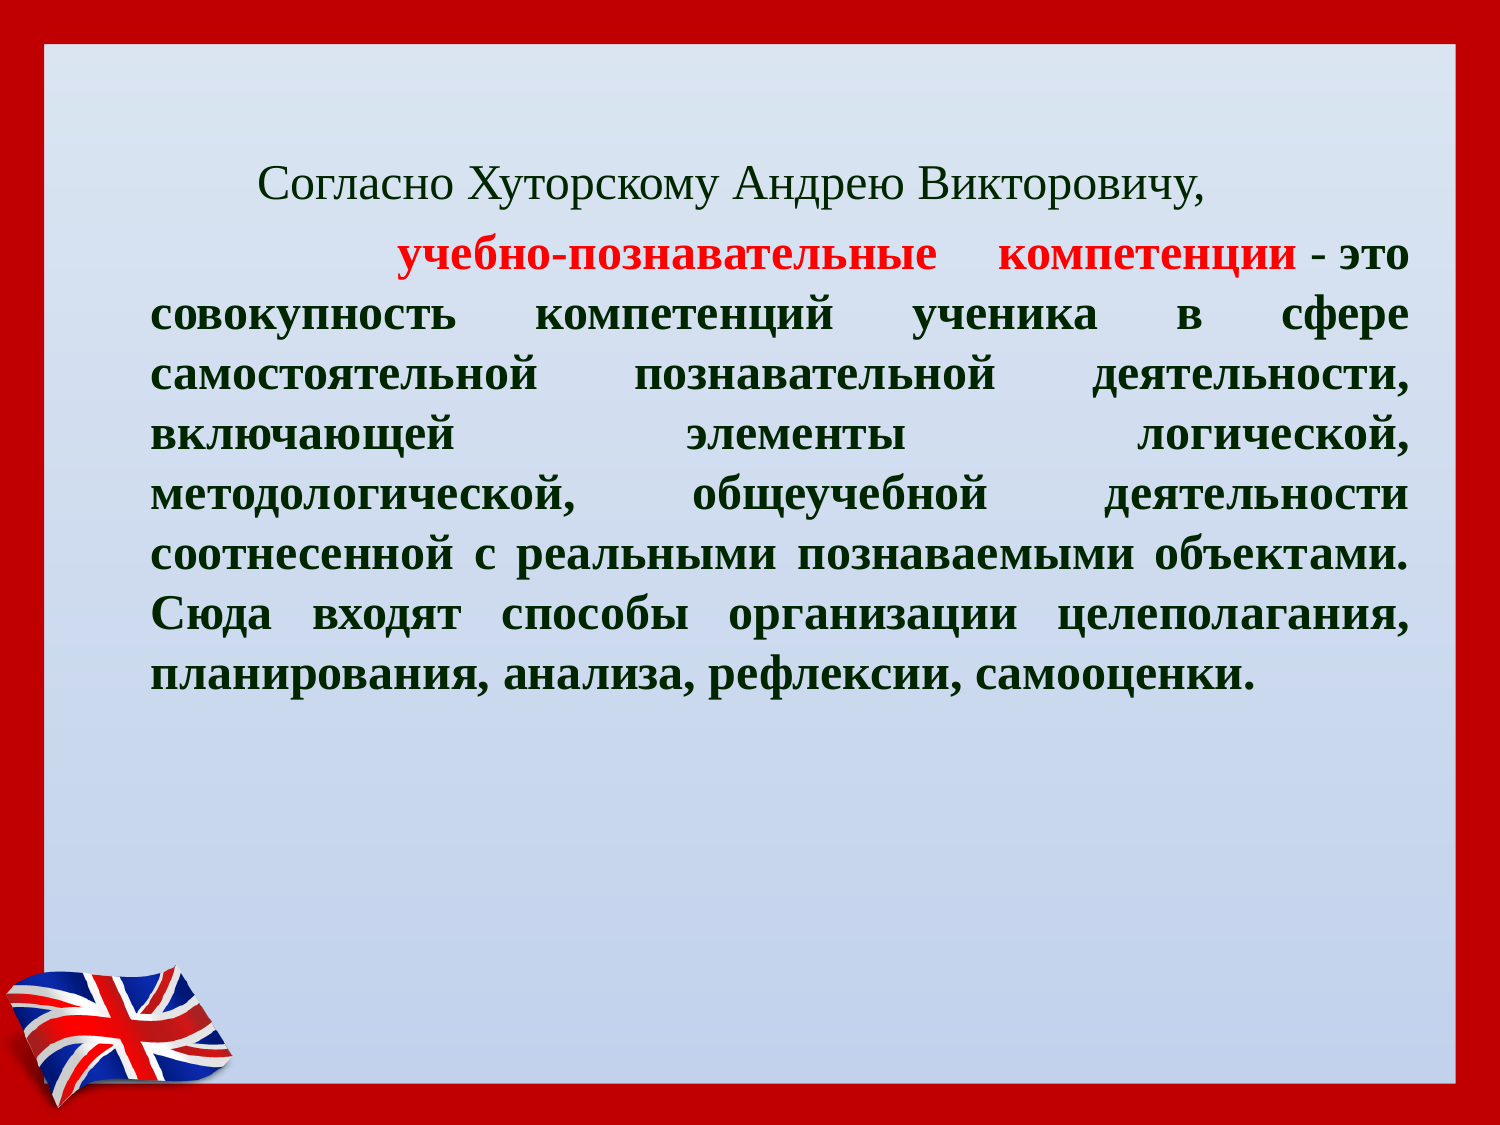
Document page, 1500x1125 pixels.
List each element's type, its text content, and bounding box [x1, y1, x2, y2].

picture [0, 906, 237, 1125]
list Согласно Хуторскому Андрею Викторовичу, учебно-познавательные компетенции - это совокупность компетенций ученика в сфере самостоятельной познавательной деятельности, включающей элементы логической, методологической, общеучебной деятельности соотнесенной с реальными познаваемыми объектами. Сюда входят способы организации целеполагания, планирования, анализа, рефлексии, самооценки. [79, 72, 1426, 1006]
